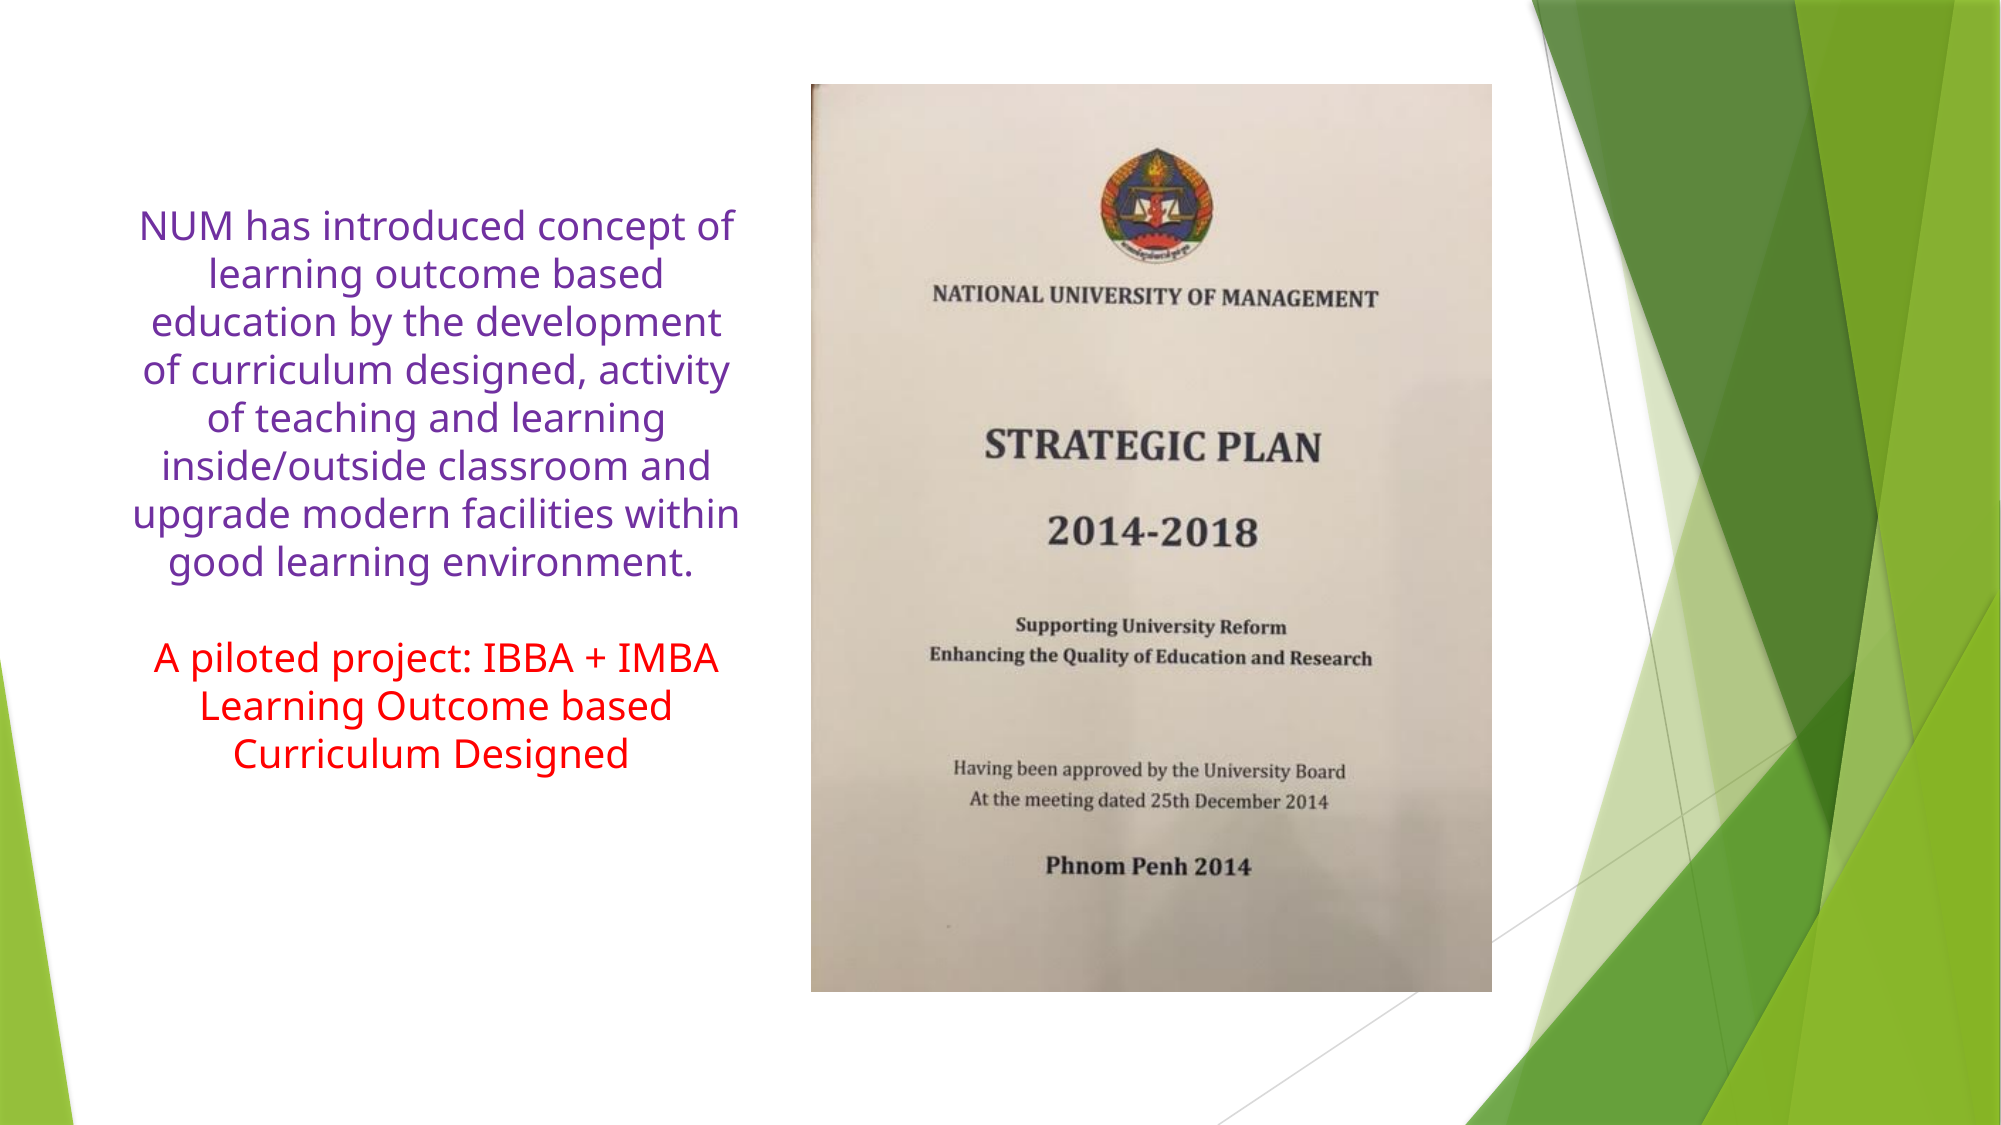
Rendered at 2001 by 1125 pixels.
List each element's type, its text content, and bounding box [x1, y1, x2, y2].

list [810, 83, 1492, 992]
title NUM has introduced concept of learning outcome based education by the development of curriculum designed, activity of teaching and learning inside/outside classroom and upgrade modern facilities within good learning environment. A piloted project: IBBA + IMBA Learning Outcome based Curriculum Designed [116, 183, 757, 881]
